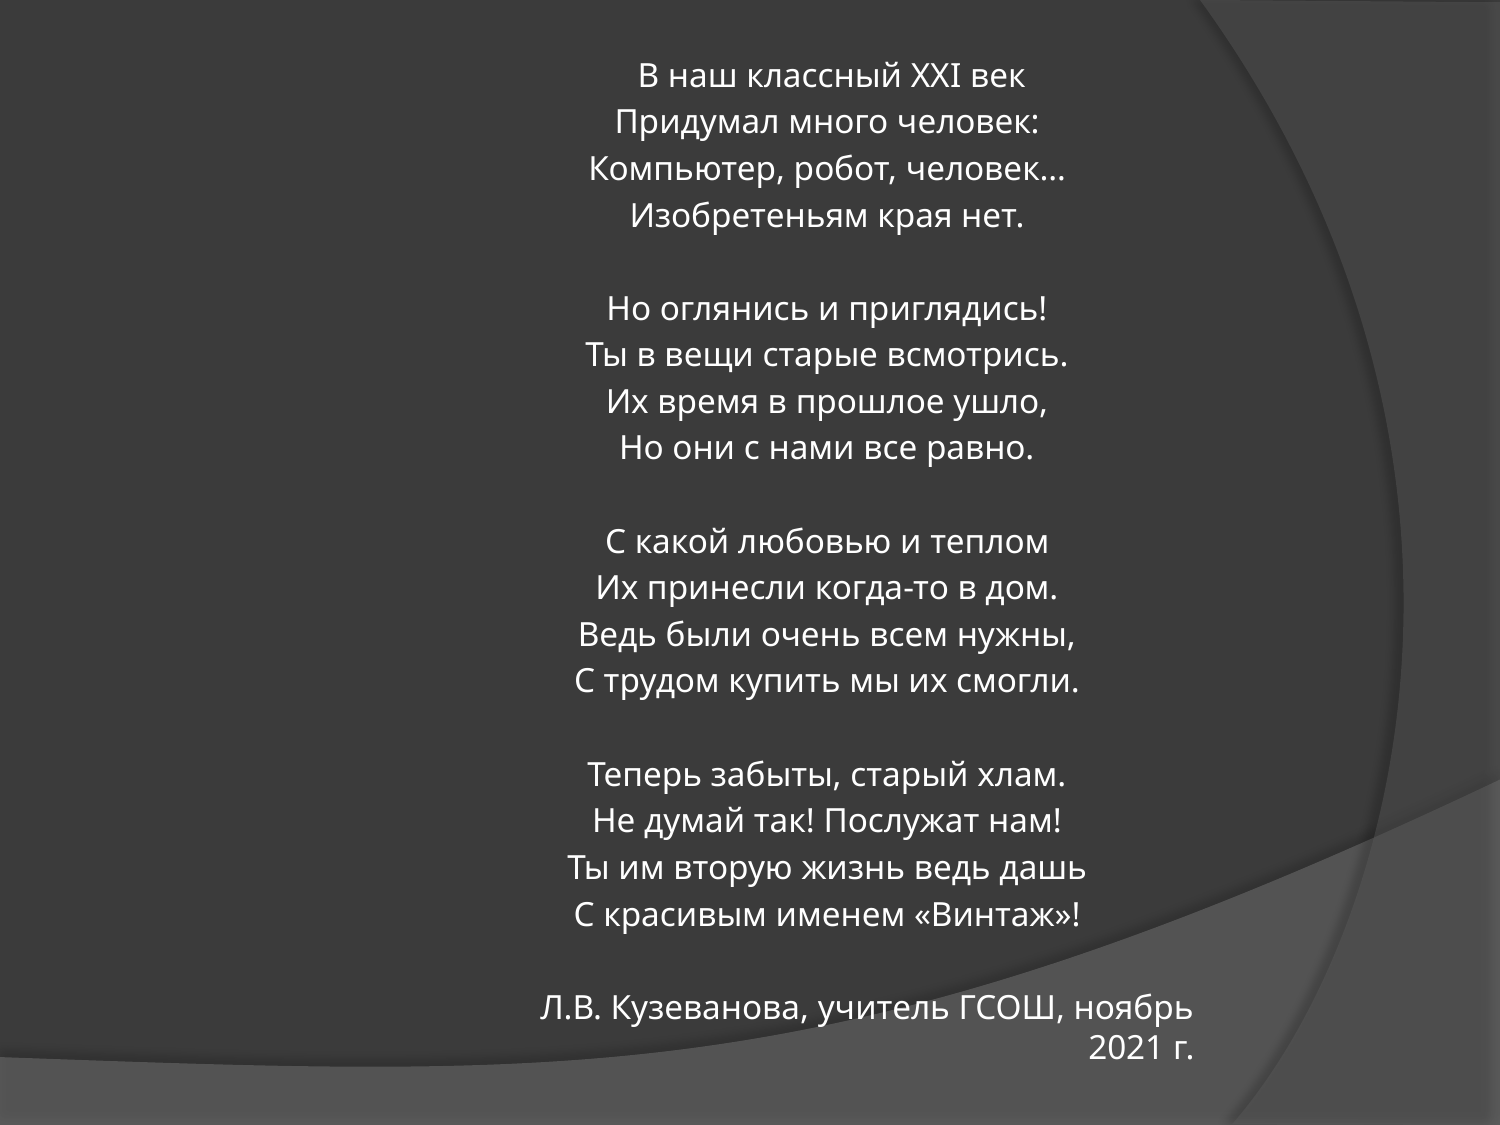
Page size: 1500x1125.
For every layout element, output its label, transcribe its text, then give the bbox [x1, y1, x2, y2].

text_box В наш классный ХХI век Придумал много человек: Компьютер, робот, человек… Изобретеньям края нет. Но оглянись и приглядись! Ты в вещи старые всмотрись. Их время в прошлое ушло, Но они с нами все равно. С какой любовью и теплом Их принесли когда-то в дом. Ведь были очень всем нужны, С трудом купить мы их смогли. Теперь забыты, старый хлам. Не думай так! Послужат нам! Ты им вторую жизнь ведь дашь С красивым именем «Винтаж»! Л.В. Кузеванова, учитель ГСОШ, ноябрь 2021 г. [445, 0, 1210, 1043]
